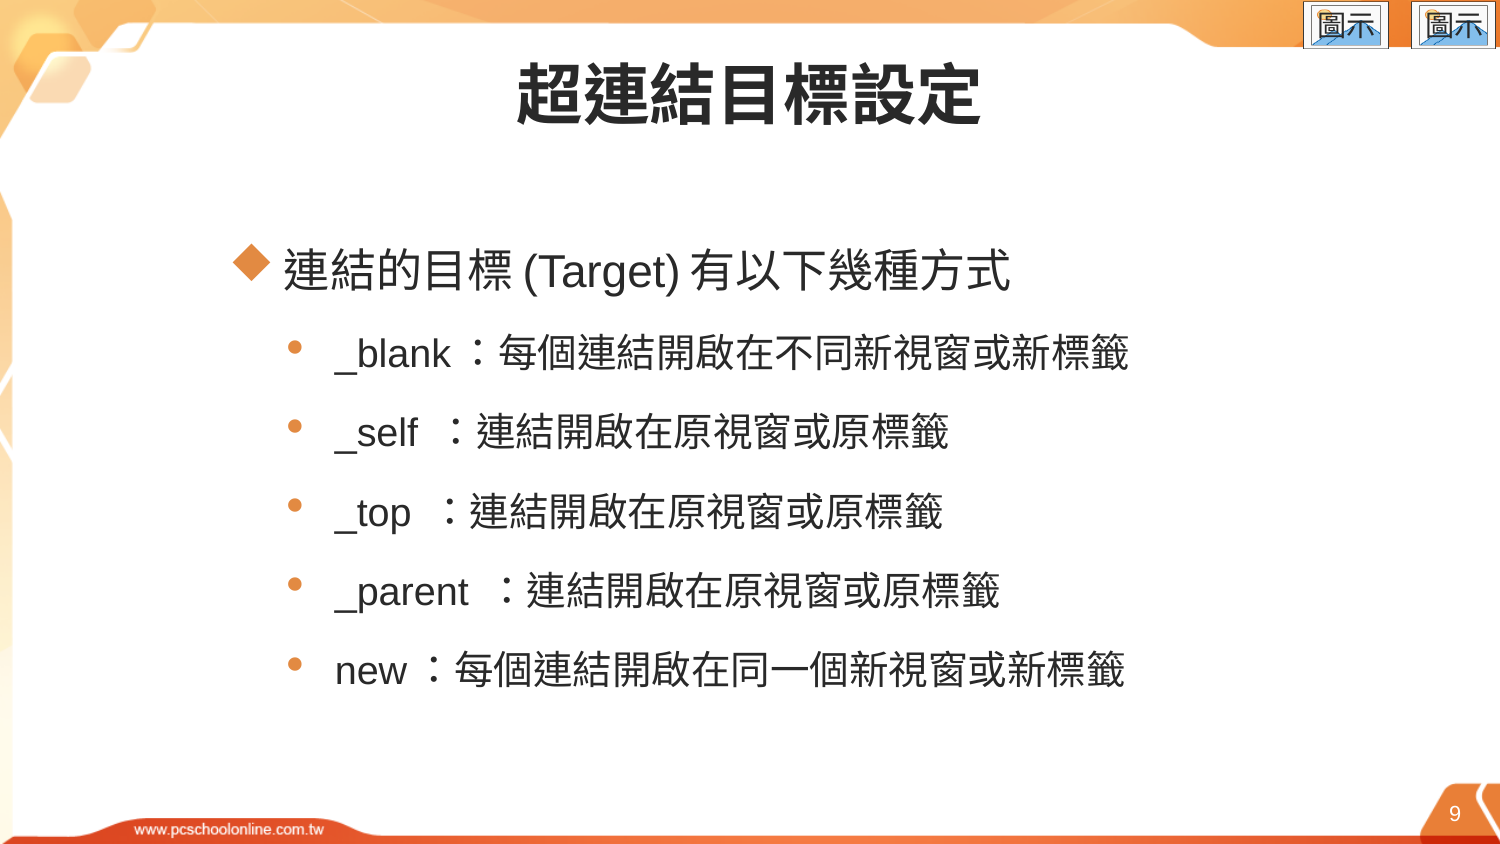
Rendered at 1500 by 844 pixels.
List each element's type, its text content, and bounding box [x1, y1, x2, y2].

picture [0, 0, 1500, 844]
slide_number 9 [1422, 790, 1488, 836]
title 超連結目標設定 [75, 46, 1425, 163]
list 連結的目標(Target)有以下幾種方式 _blank：每個連結開啟在不同新視窗或新標籤 _self ：連結開啟在原視窗或原標籤 _top ：連結開啟在原視窗或原標籤 _parent ：連結開啟在原視窗或原標籤 new：每個連結開啟在同一個新視窗或新標籤 [213, 206, 1425, 703]
